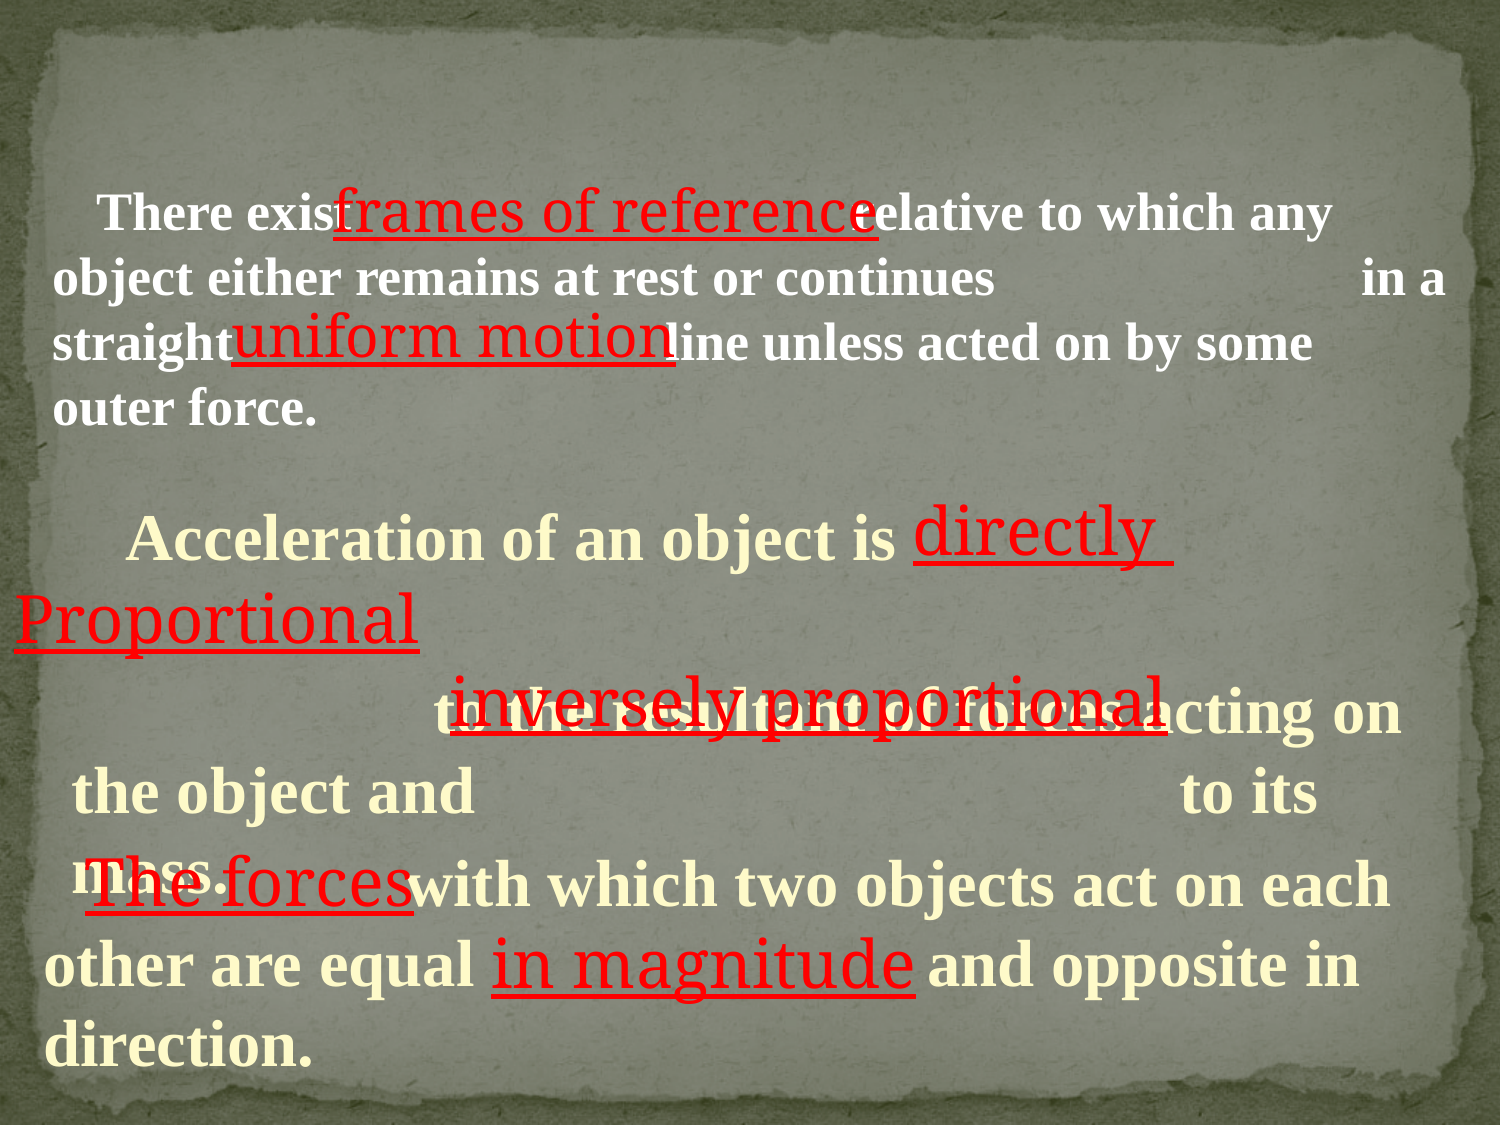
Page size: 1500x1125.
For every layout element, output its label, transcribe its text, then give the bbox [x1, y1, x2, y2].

text_box Proportional [0, 569, 435, 665]
text_box frames of reference [318, 166, 910, 252]
text_box in magnitude [476, 914, 949, 1010]
text_box The forces [70, 832, 430, 927]
text_box inversely proportional [435, 652, 1201, 747]
list There exist relative to which any object either remains at rest or continues in a straight line unless acted on by some outer force. [37, 168, 1463, 536]
text_box Acceleration of an object is to the resultant of forces acting on the object and to its mass. [0, 486, 1425, 1125]
text_box uniform motion [216, 292, 691, 377]
text_box with which two objects act on each other are equal and opposite in direction. [28, 832, 1453, 1125]
text_box directly [897, 481, 1189, 577]
